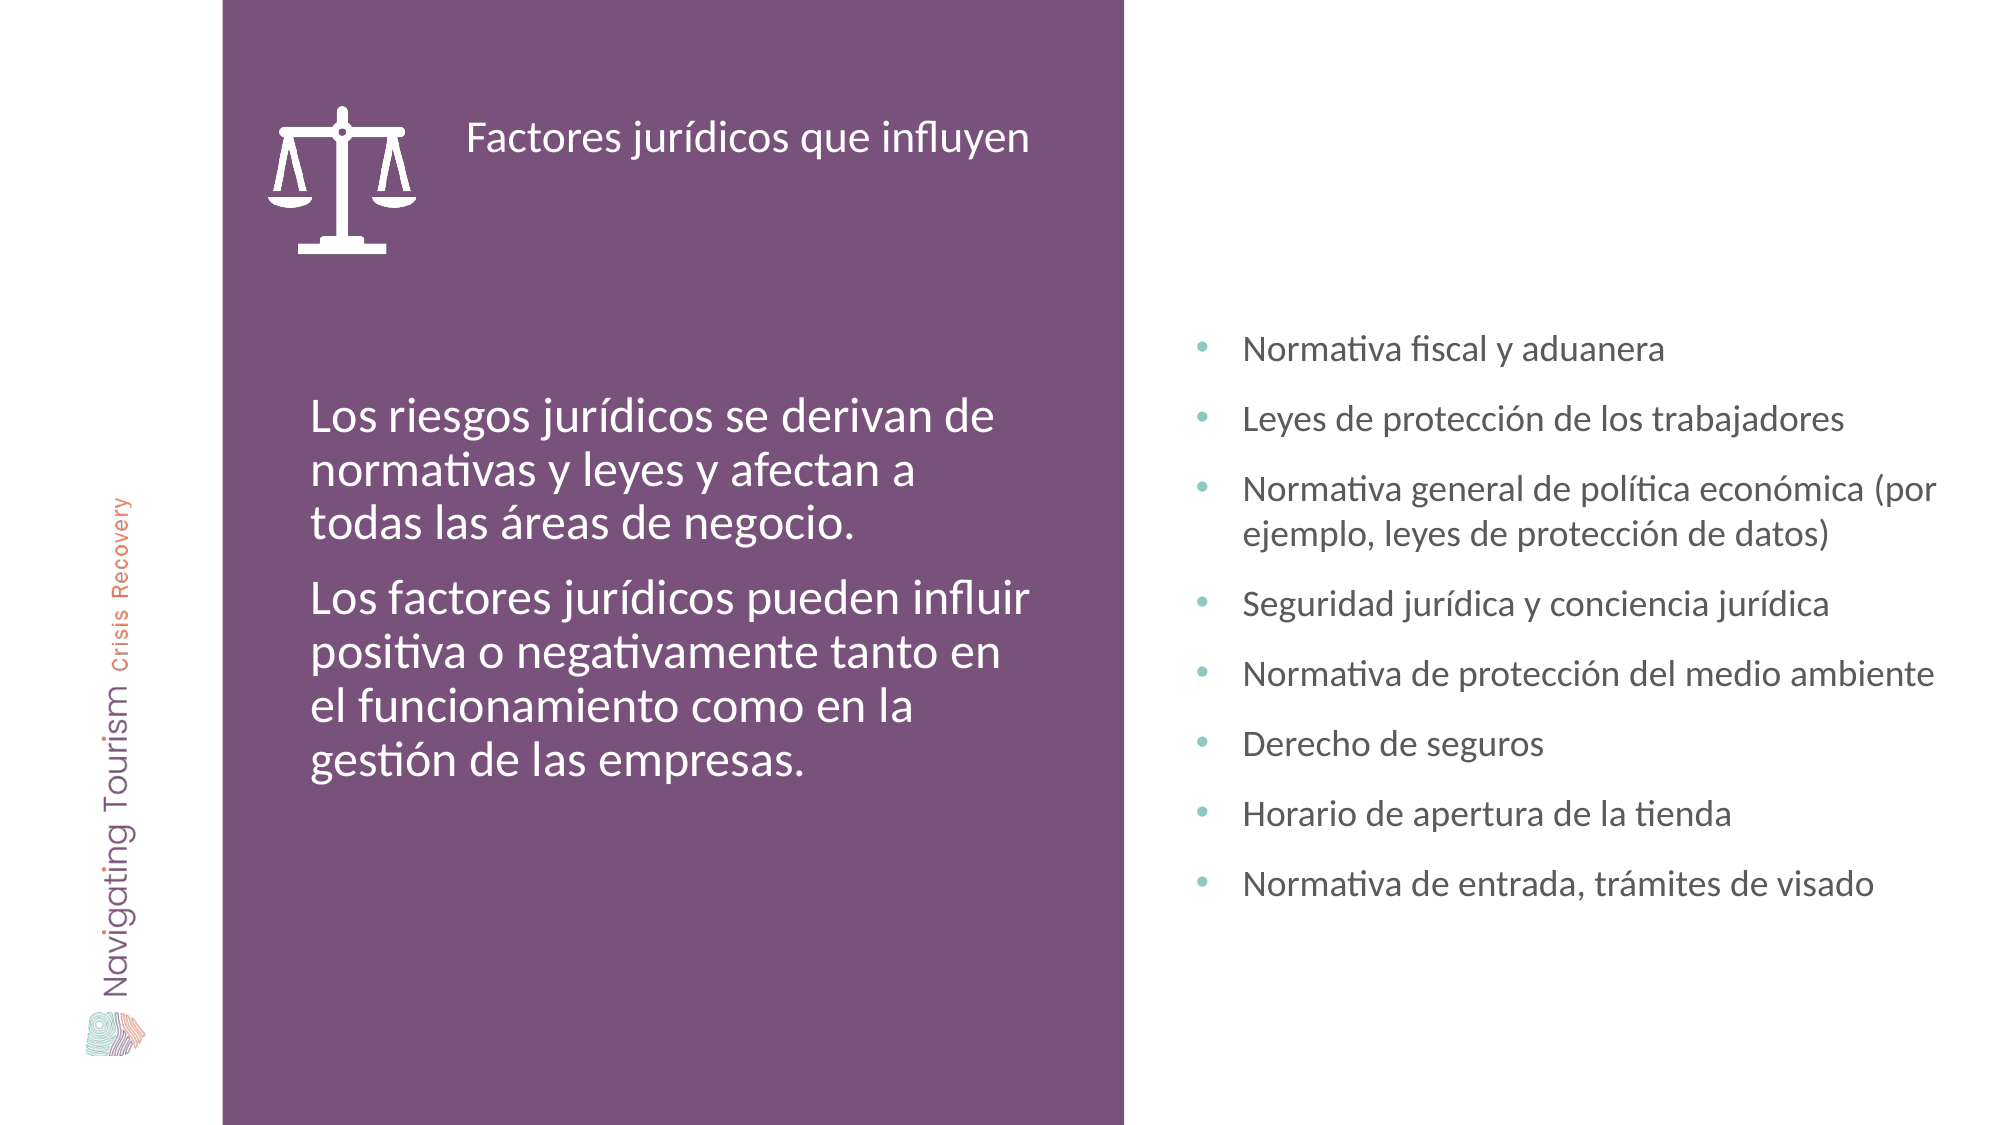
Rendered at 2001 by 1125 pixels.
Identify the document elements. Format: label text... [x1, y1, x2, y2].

picture [80, 1006, 148, 1055]
picture [87, 497, 142, 1004]
list Los riesgos jurídicos se derivan de normativas y leyes y afectan a todas las áreas de negocio. Los factores jurídicos pueden influir positiva o negativamente tanto en el funcionamiento como en la gestión de las empresas. [295, 381, 1054, 1034]
picture [253, 91, 432, 269]
text_box Normativa fiscal y aduanera Leyes de protección de los trabajadores Normativa general de política económica (por ejemplo, leyes de protección de datos) Seguridad jurídica y conciencia jurídica Normativa de protección del medio ambiente Derecho de seguros Horario de apertura de la tienda Normativa de entrada, trámites de visado [1180, 316, 1968, 912]
list Factores jurídicos que influyen [451, 105, 1100, 201]
